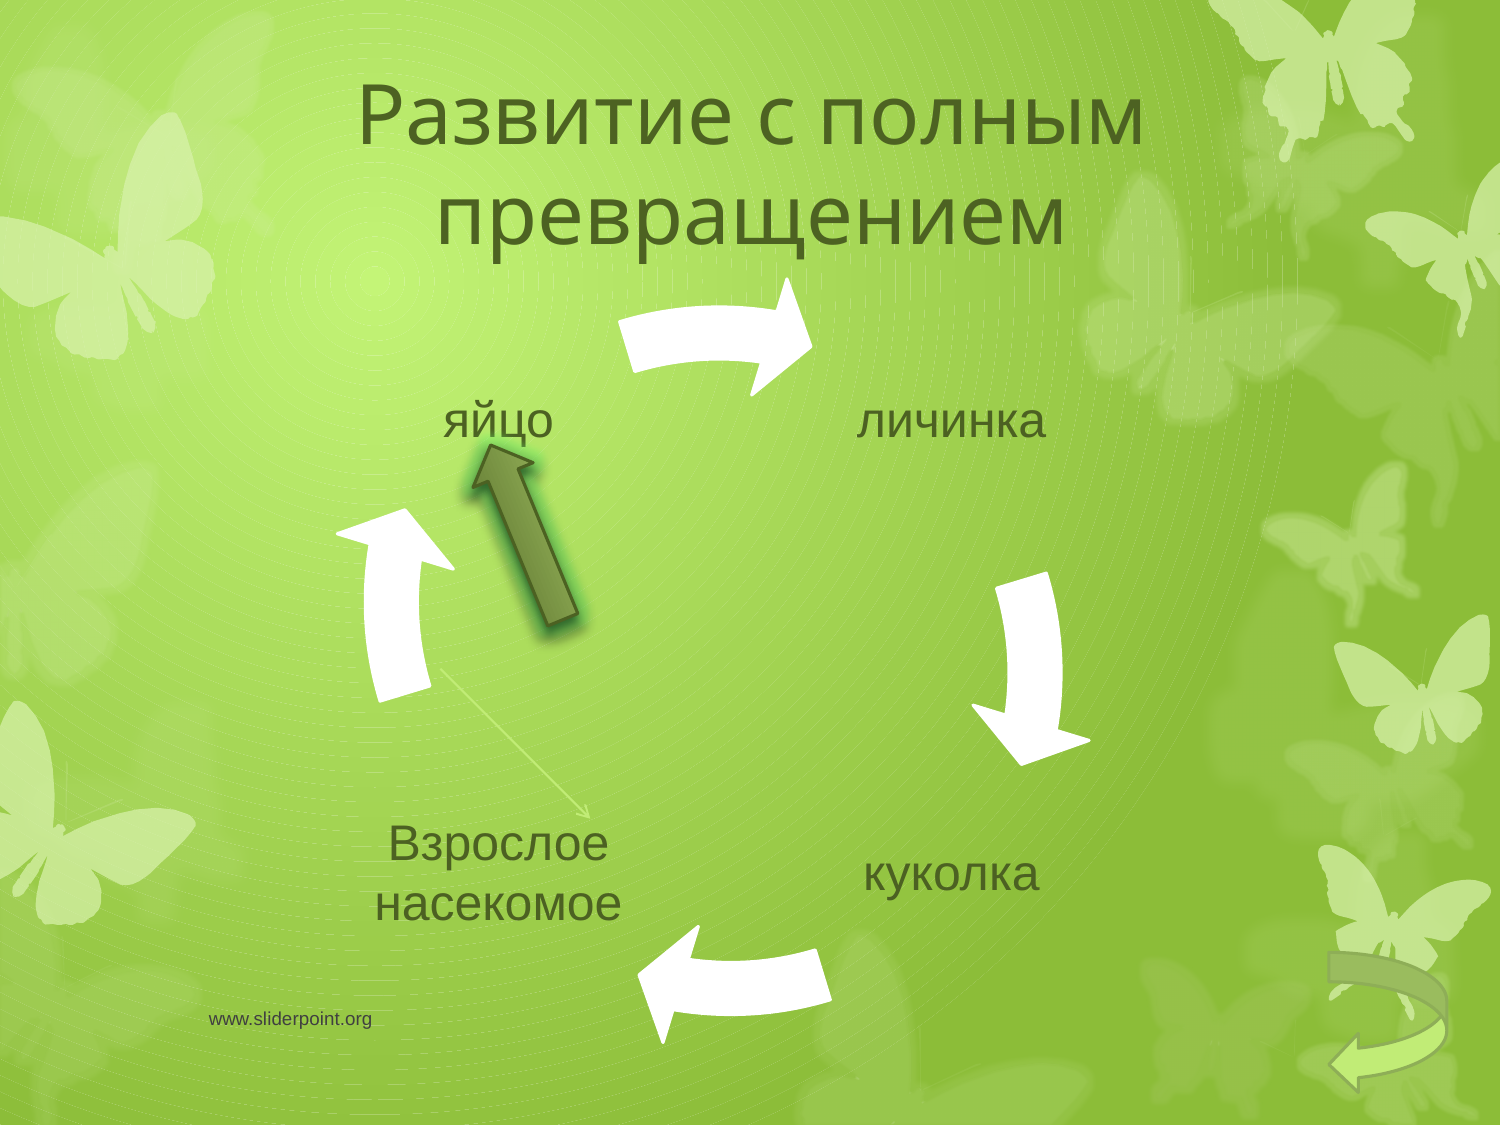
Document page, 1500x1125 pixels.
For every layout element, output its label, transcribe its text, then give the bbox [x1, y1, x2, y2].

title Развитие с полным превращением [76, 42, 1428, 280]
text_box [1327, 950, 1449, 1094]
footer www.sliderpoint.org [193, 976, 1056, 1037]
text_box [347, 266, 1103, 1021]
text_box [439, 668, 591, 820]
